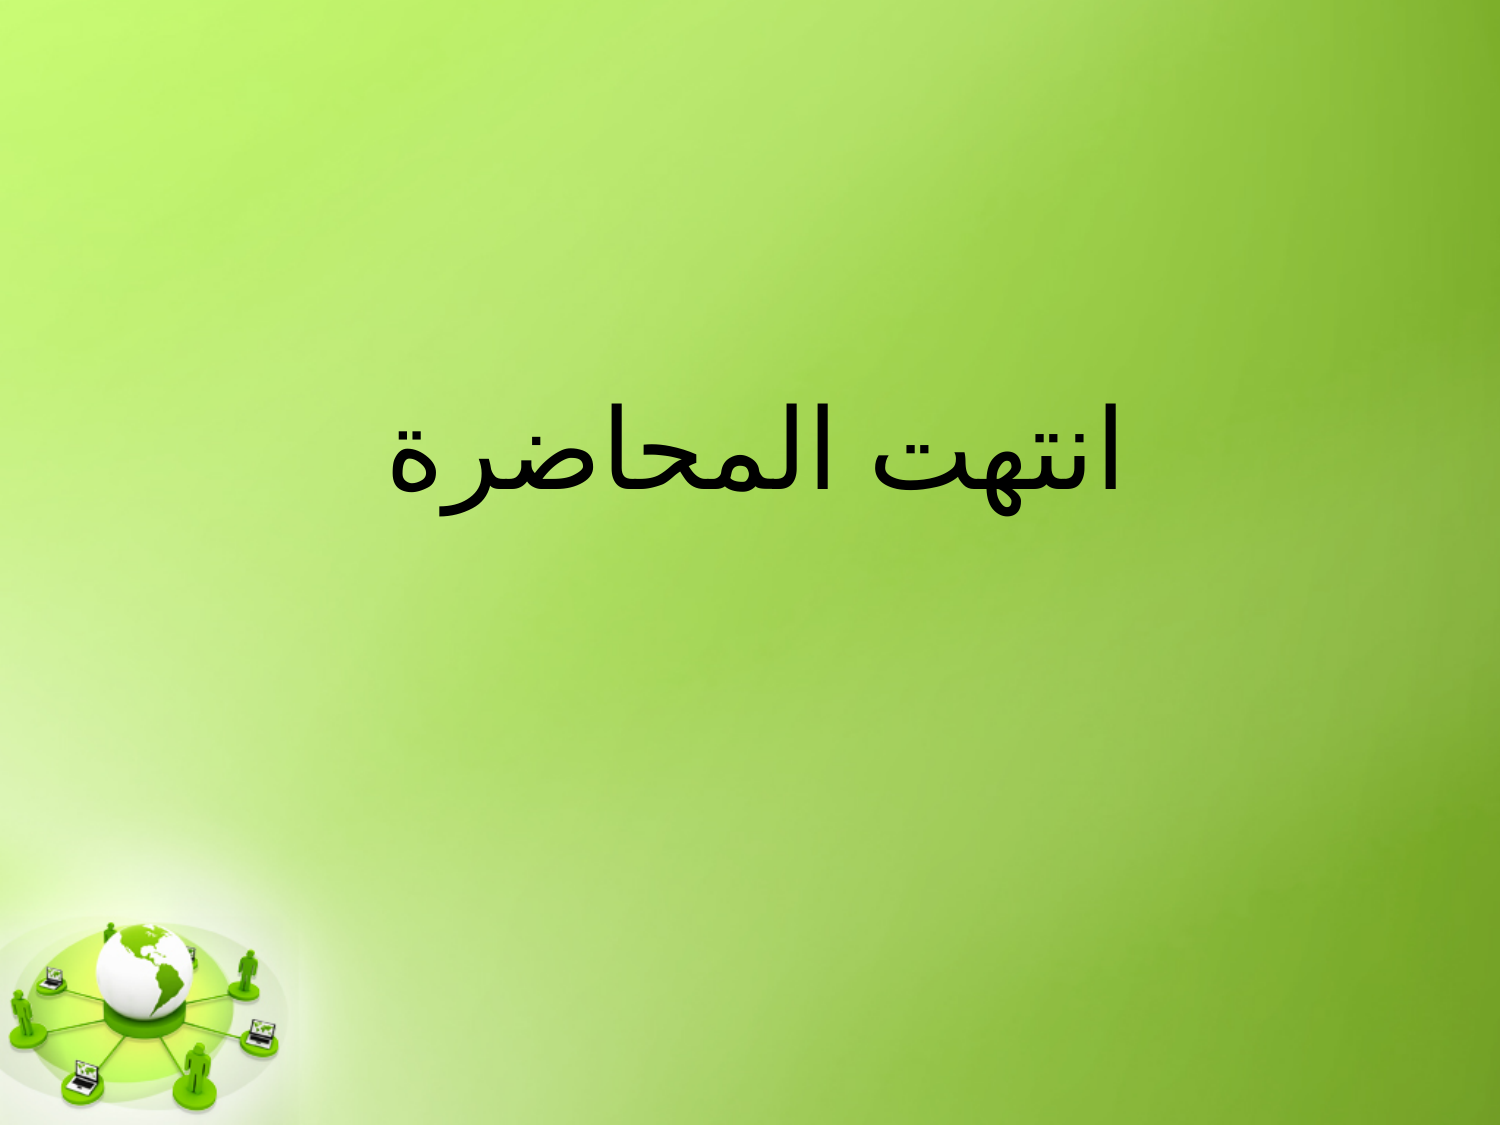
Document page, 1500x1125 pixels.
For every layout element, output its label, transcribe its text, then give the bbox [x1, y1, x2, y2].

list انتهت المحاضرة [156, 212, 1357, 913]
picture [0, 0, 1500, 1125]
